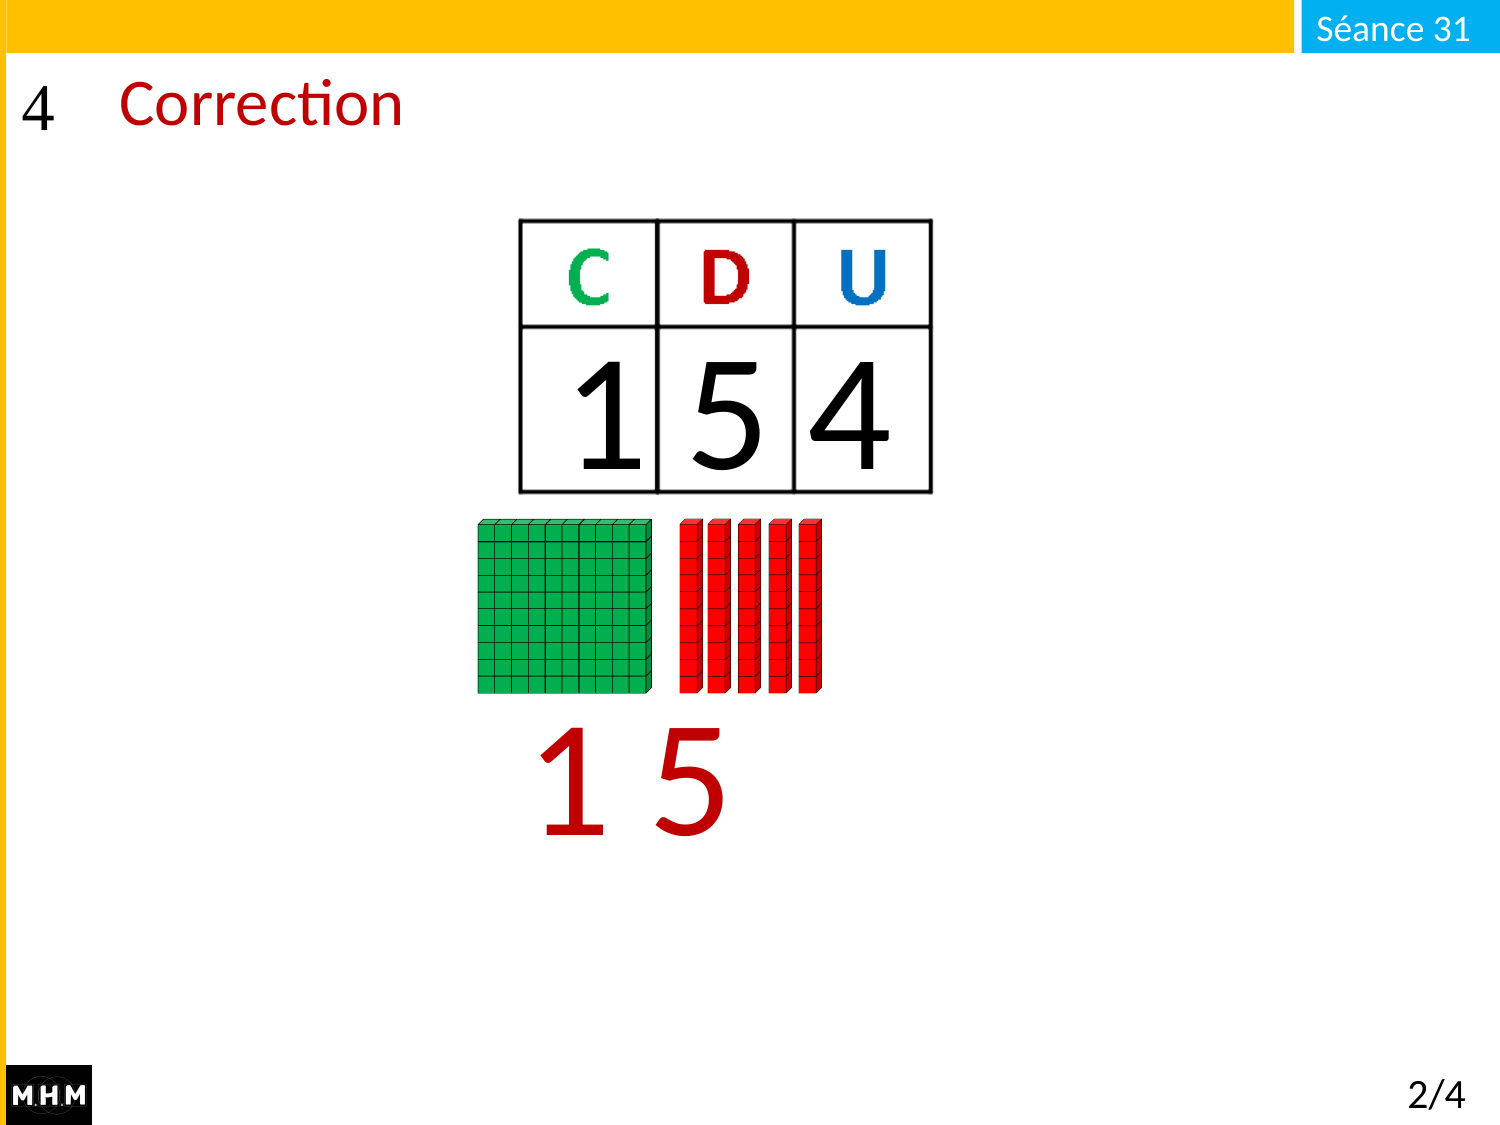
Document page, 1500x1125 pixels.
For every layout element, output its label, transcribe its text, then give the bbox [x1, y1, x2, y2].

picture [736, 517, 764, 695]
picture [797, 517, 824, 695]
text_box 1 5 4 [441, 295, 1014, 511]
picture [512, 214, 943, 501]
list 2/4 [1373, 1064, 1500, 1125]
picture [6, 1065, 92, 1125]
picture [767, 517, 794, 695]
picture [475, 517, 653, 695]
text_box 1 5 [362, 661, 935, 876]
picture [706, 517, 733, 695]
title Correction [104, 60, 1391, 148]
picture [678, 517, 705, 695]
